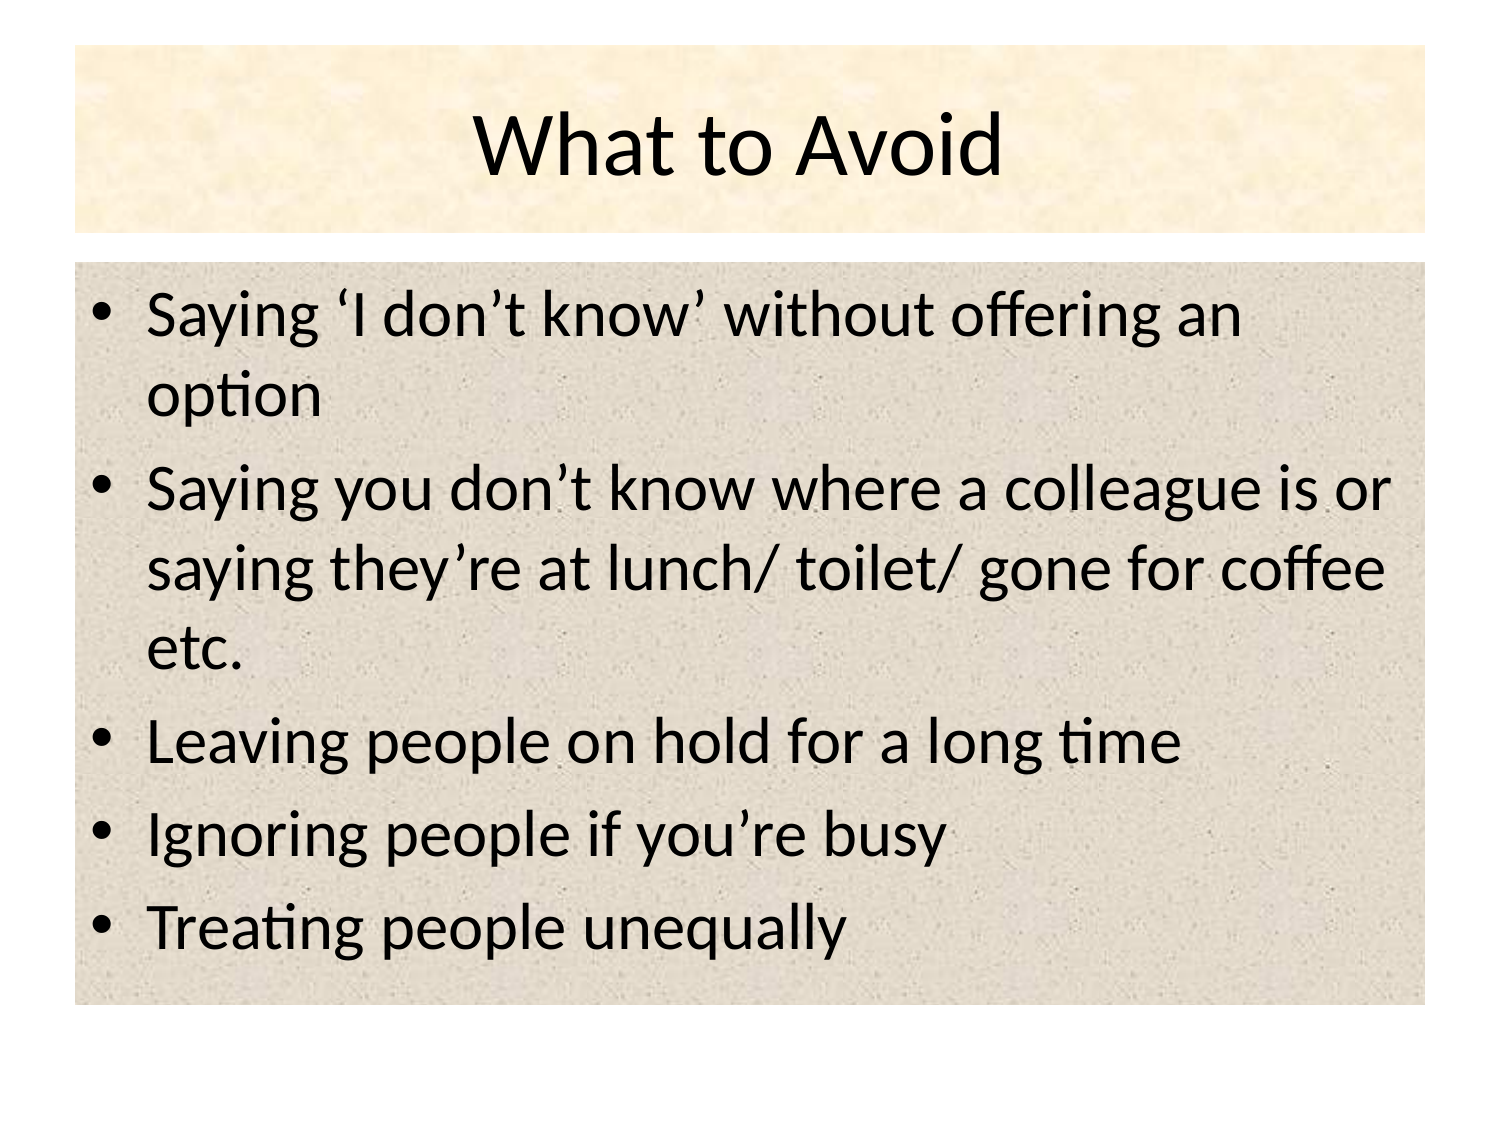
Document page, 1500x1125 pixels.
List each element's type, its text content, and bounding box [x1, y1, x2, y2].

list Saying ‘I don’t know’ without offering an option Saying you don’t know where a colleague is or saying they’re at lunch/ toilet/ gone for coffee etc. Leaving people on hold for a long time Ignoring people if you’re busy Treating people unequally [75, 262, 1425, 1005]
title What to Avoid [75, 45, 1425, 233]
